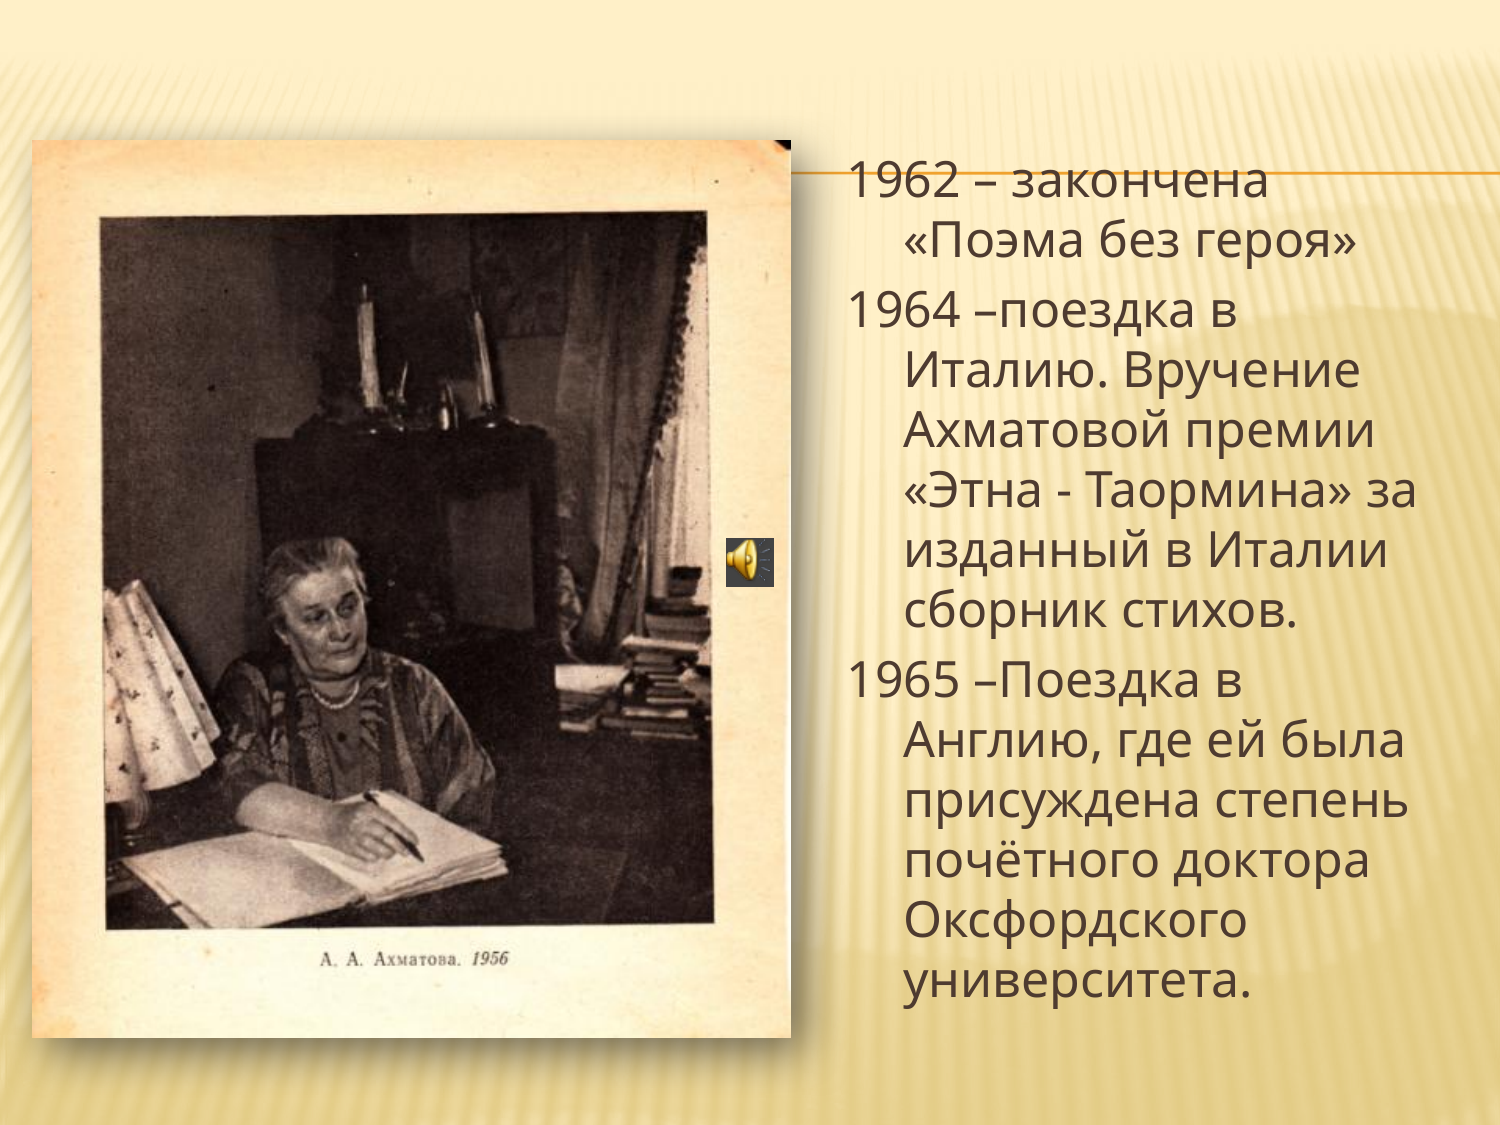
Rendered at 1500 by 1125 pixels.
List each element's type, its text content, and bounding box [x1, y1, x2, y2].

list 1962 – закончена «Поэма без героя» 1964 –поездка в Италию. Вручение Ахматовой премии «Этна - Таормина» за изданный в Италии сборник стихов. 1965 –Поездка в Англию, где ей была присуждена степень почётного доктора Оксфордского университета. [832, 140, 1465, 1038]
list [32, 140, 791, 1038]
picture [724, 537, 776, 588]
